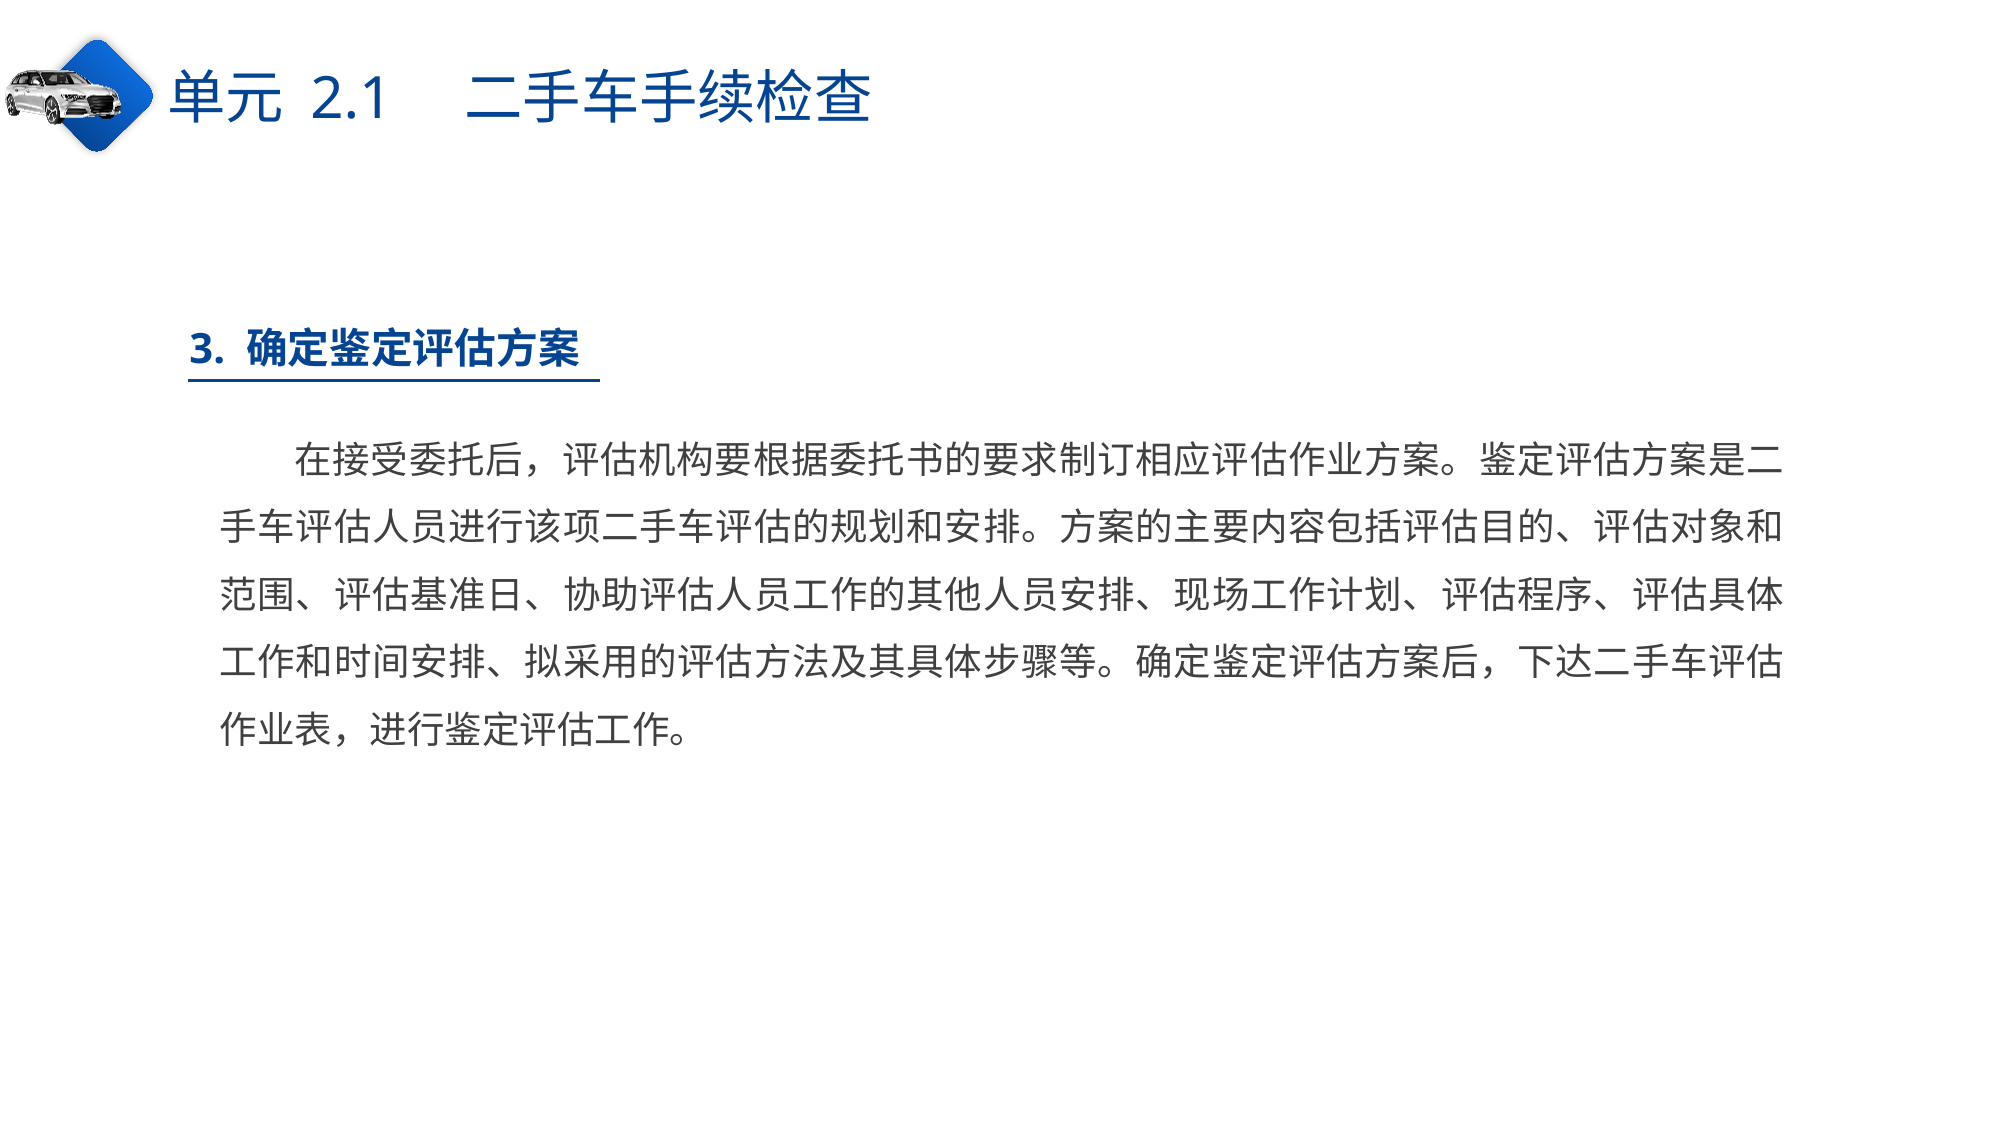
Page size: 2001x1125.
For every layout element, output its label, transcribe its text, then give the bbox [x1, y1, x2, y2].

picture [0, 31, 125, 157]
text_box 单元 2.1 二手车手续检查 [152, 52, 888, 138]
text_box 在接受委托后，评估机构要根据委托书的要求制订相应评估作业方案。鉴定评估方案是二手车评估人员进行该项二手车评估的规划和安排。方案的主要内容包括评估目的、评估对象和范围、评估基准日、协助评估人员工作的其他人员安排、现场工作计划、评估程序、评估具体工作和时间安排、拟采用的评估方法及其具体步骤等。确定鉴定评估方案后，下达二手车评估作业表，进行鉴定评估工作。 [204, 405, 1800, 758]
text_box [174, 314, 1330, 381]
